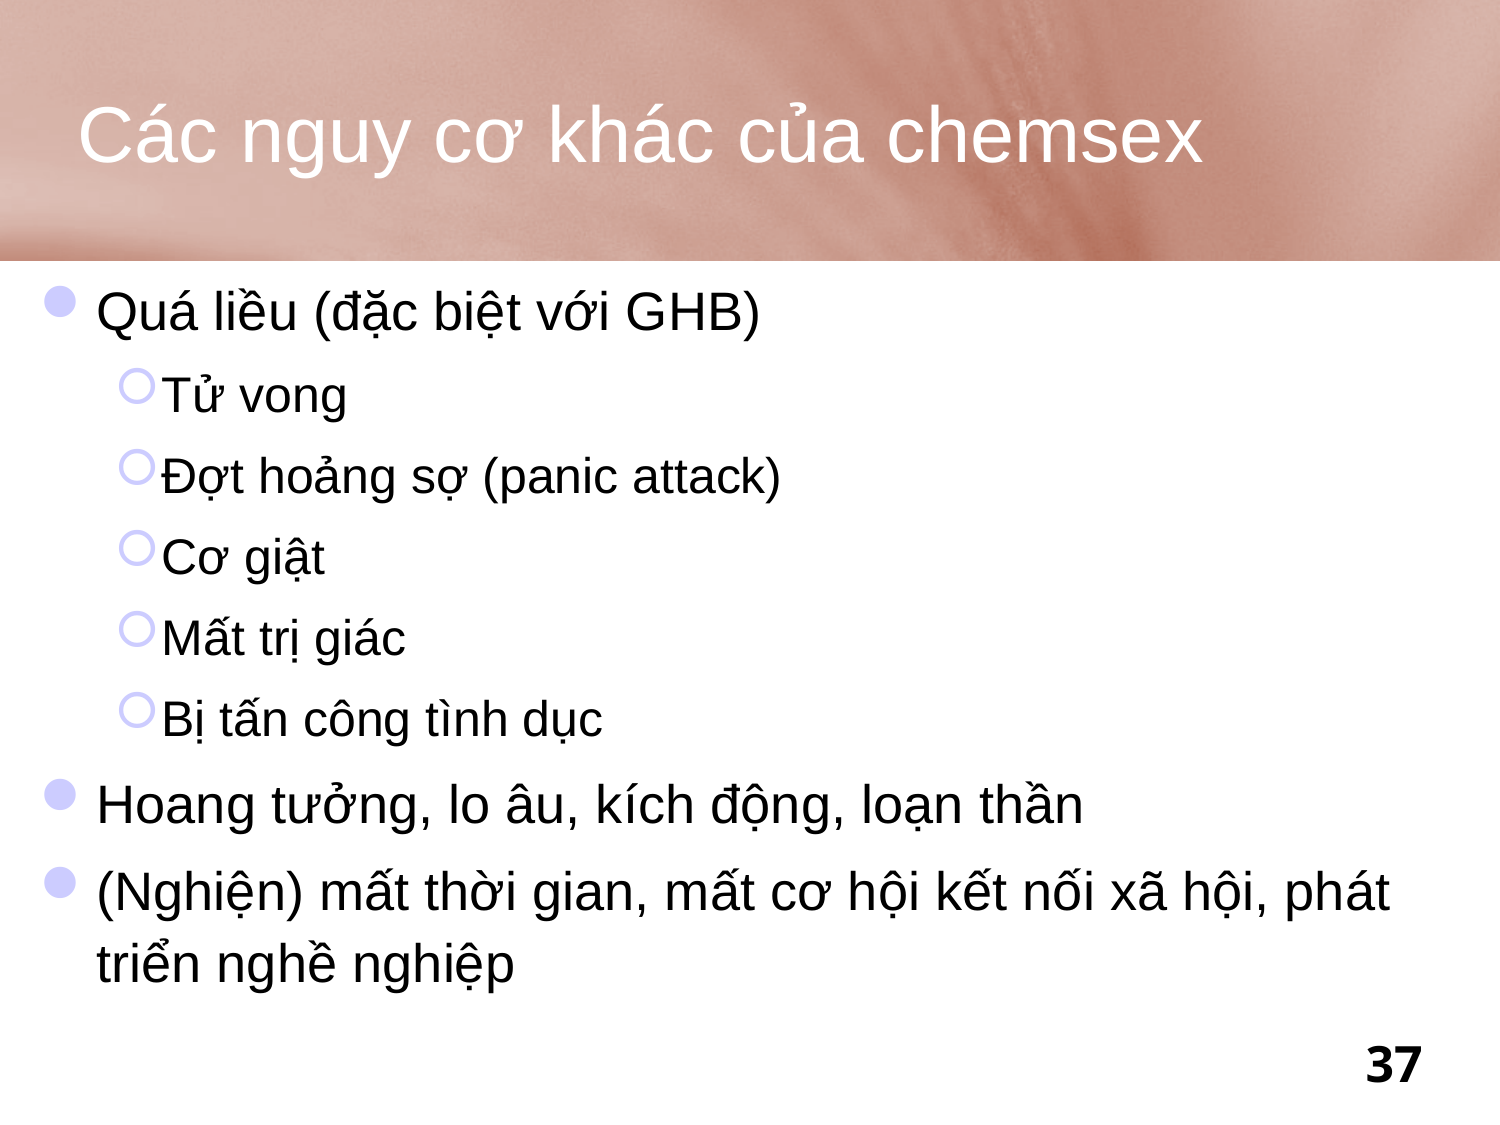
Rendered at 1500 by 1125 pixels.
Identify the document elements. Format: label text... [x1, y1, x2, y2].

picture [0, 0, 1500, 261]
list Quá liều (đặc biệt với GHB) Tử vong Đợt hoảng sợ (panic attack) Cơ giật Mất trị giác Bị tấn công tình dục Hoang tưởng, lo âu, kích động, loạn thần (Nghiện) mất thời gian, mất cơ hội kết nối xã hội, phát triển nghề nghiệp [24, 262, 1476, 1063]
title Các nguy cơ khác của chemsex [62, 37, 1413, 226]
slide_number 37 [1087, 1024, 1438, 1101]
